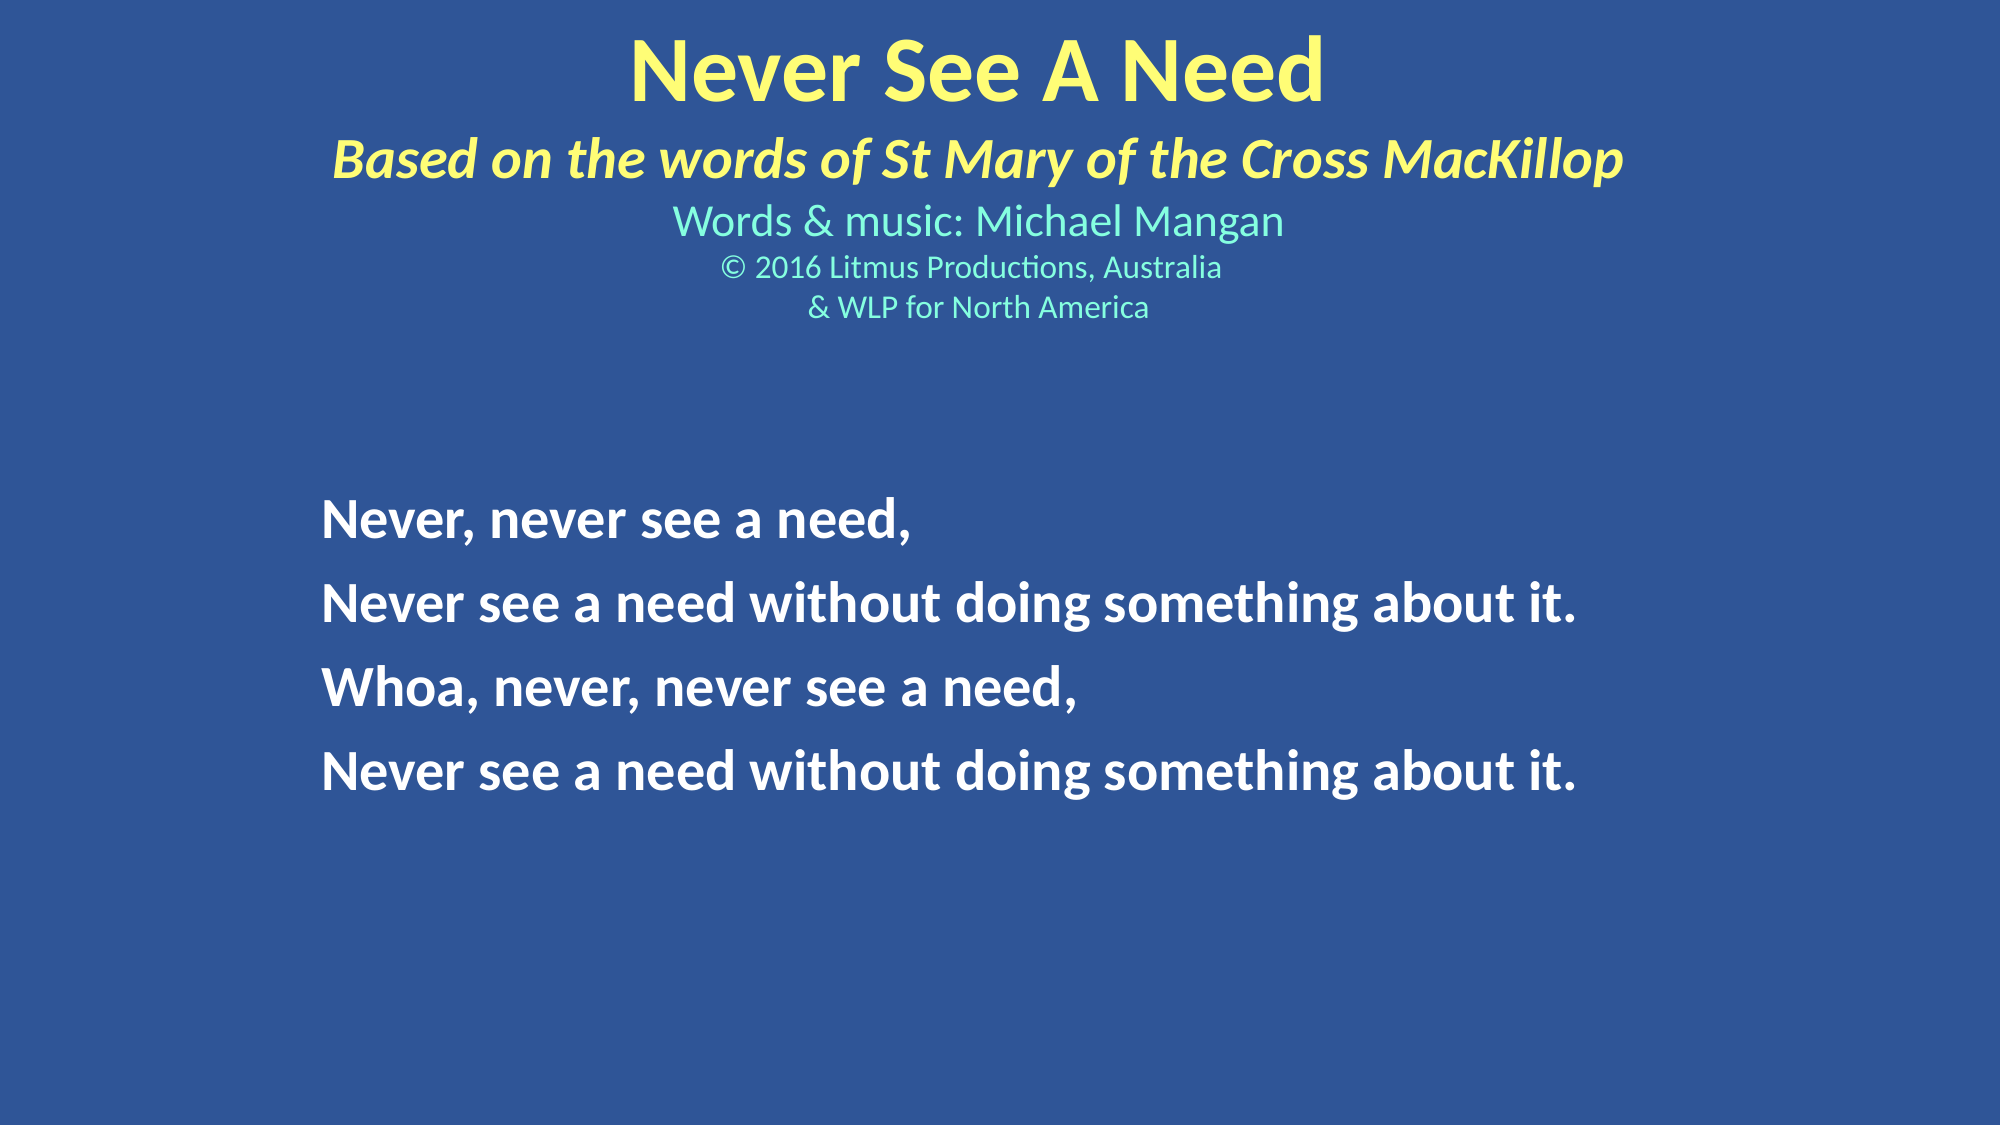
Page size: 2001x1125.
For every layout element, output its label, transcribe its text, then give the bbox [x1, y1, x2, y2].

text_box Never See A Need Based on the words of St Mary of the Cross MacKillop Words & music: Michael Mangan © 2016 Litmus Productions, Australia & WLP for North America [291, 7, 1667, 327]
list Never, never see a need, Never see a need without doing something about it. Whoa, never, never see a need, Never see a need without doing something about it. [306, 481, 1694, 836]
